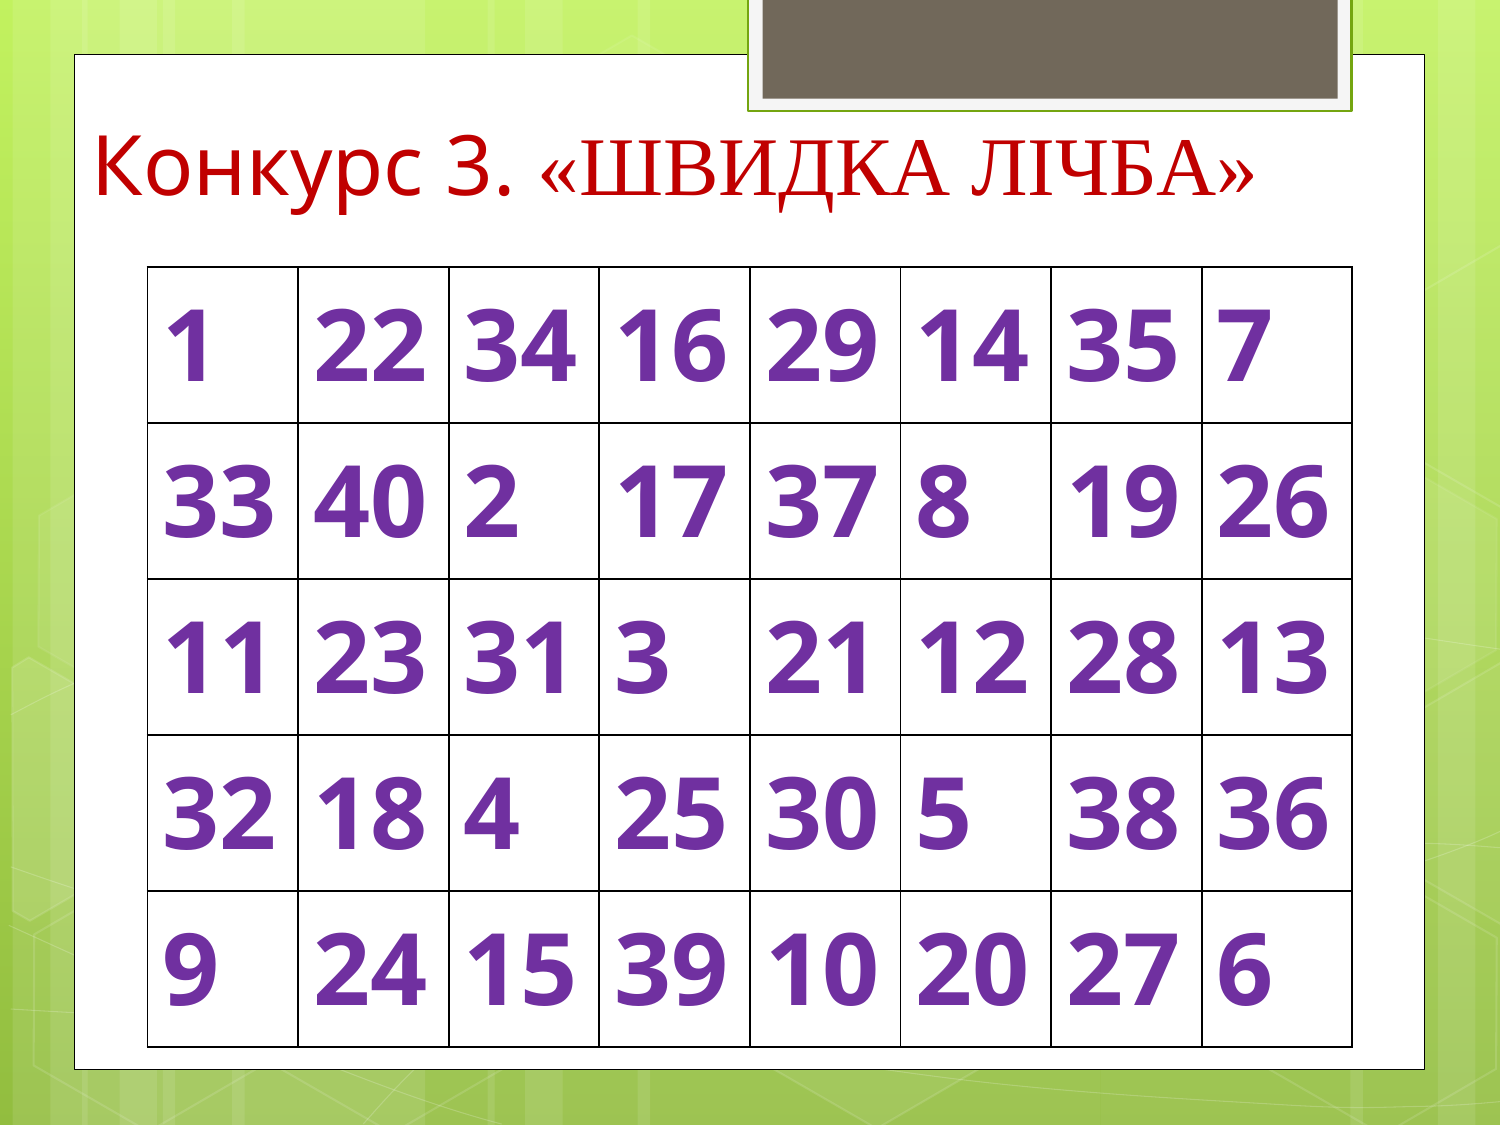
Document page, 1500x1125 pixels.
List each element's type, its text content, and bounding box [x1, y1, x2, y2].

table_header 29 [751, 268, 900, 422]
table_cell 33 [148, 424, 297, 578]
table_cell 2 [450, 424, 598, 578]
table_header 16 [600, 268, 749, 422]
table_cell 40 [299, 424, 448, 578]
table_cell 13 [1203, 580, 1351, 734]
table_cell 30 [751, 736, 900, 890]
table_cell 8 [901, 424, 1050, 578]
table_header 1 [148, 268, 297, 422]
table_header 7 [1203, 268, 1351, 422]
table_cell 9 [148, 892, 297, 1046]
table_cell 23 [299, 580, 448, 734]
table_cell 4 [450, 736, 598, 890]
table_cell 20 [901, 892, 1050, 1046]
table_cell 26 [1203, 424, 1351, 578]
table_cell 38 [1052, 736, 1201, 890]
table_cell 25 [600, 736, 749, 890]
table_header 14 [901, 268, 1050, 422]
title Конкурс 3. «ШВИДКА ЛІЧБА» [76, 66, 1324, 220]
table_header 22 [299, 268, 448, 422]
table_cell 19 [1052, 424, 1201, 578]
table_cell 5 [901, 736, 1050, 890]
table_cell 28 [1052, 580, 1201, 734]
table_header 35 [1052, 268, 1201, 422]
table_cell 31 [450, 580, 598, 734]
table_cell 18 [299, 736, 448, 890]
table_cell 21 [751, 580, 900, 734]
table_cell 11 [148, 580, 297, 734]
table_cell 12 [901, 580, 1050, 734]
table_cell 6 [1203, 892, 1351, 1046]
table_cell 15 [450, 892, 598, 1046]
table_cell 27 [1052, 892, 1201, 1046]
table_header 34 [450, 268, 598, 422]
table_cell 24 [299, 892, 448, 1046]
table_cell 32 [148, 736, 297, 890]
table_cell 17 [600, 424, 749, 578]
table_cell 39 [600, 892, 749, 1046]
table_cell 37 [751, 424, 900, 578]
table_cell 10 [751, 892, 900, 1046]
table_cell 3 [600, 580, 749, 734]
table_cell 36 [1203, 736, 1351, 890]
